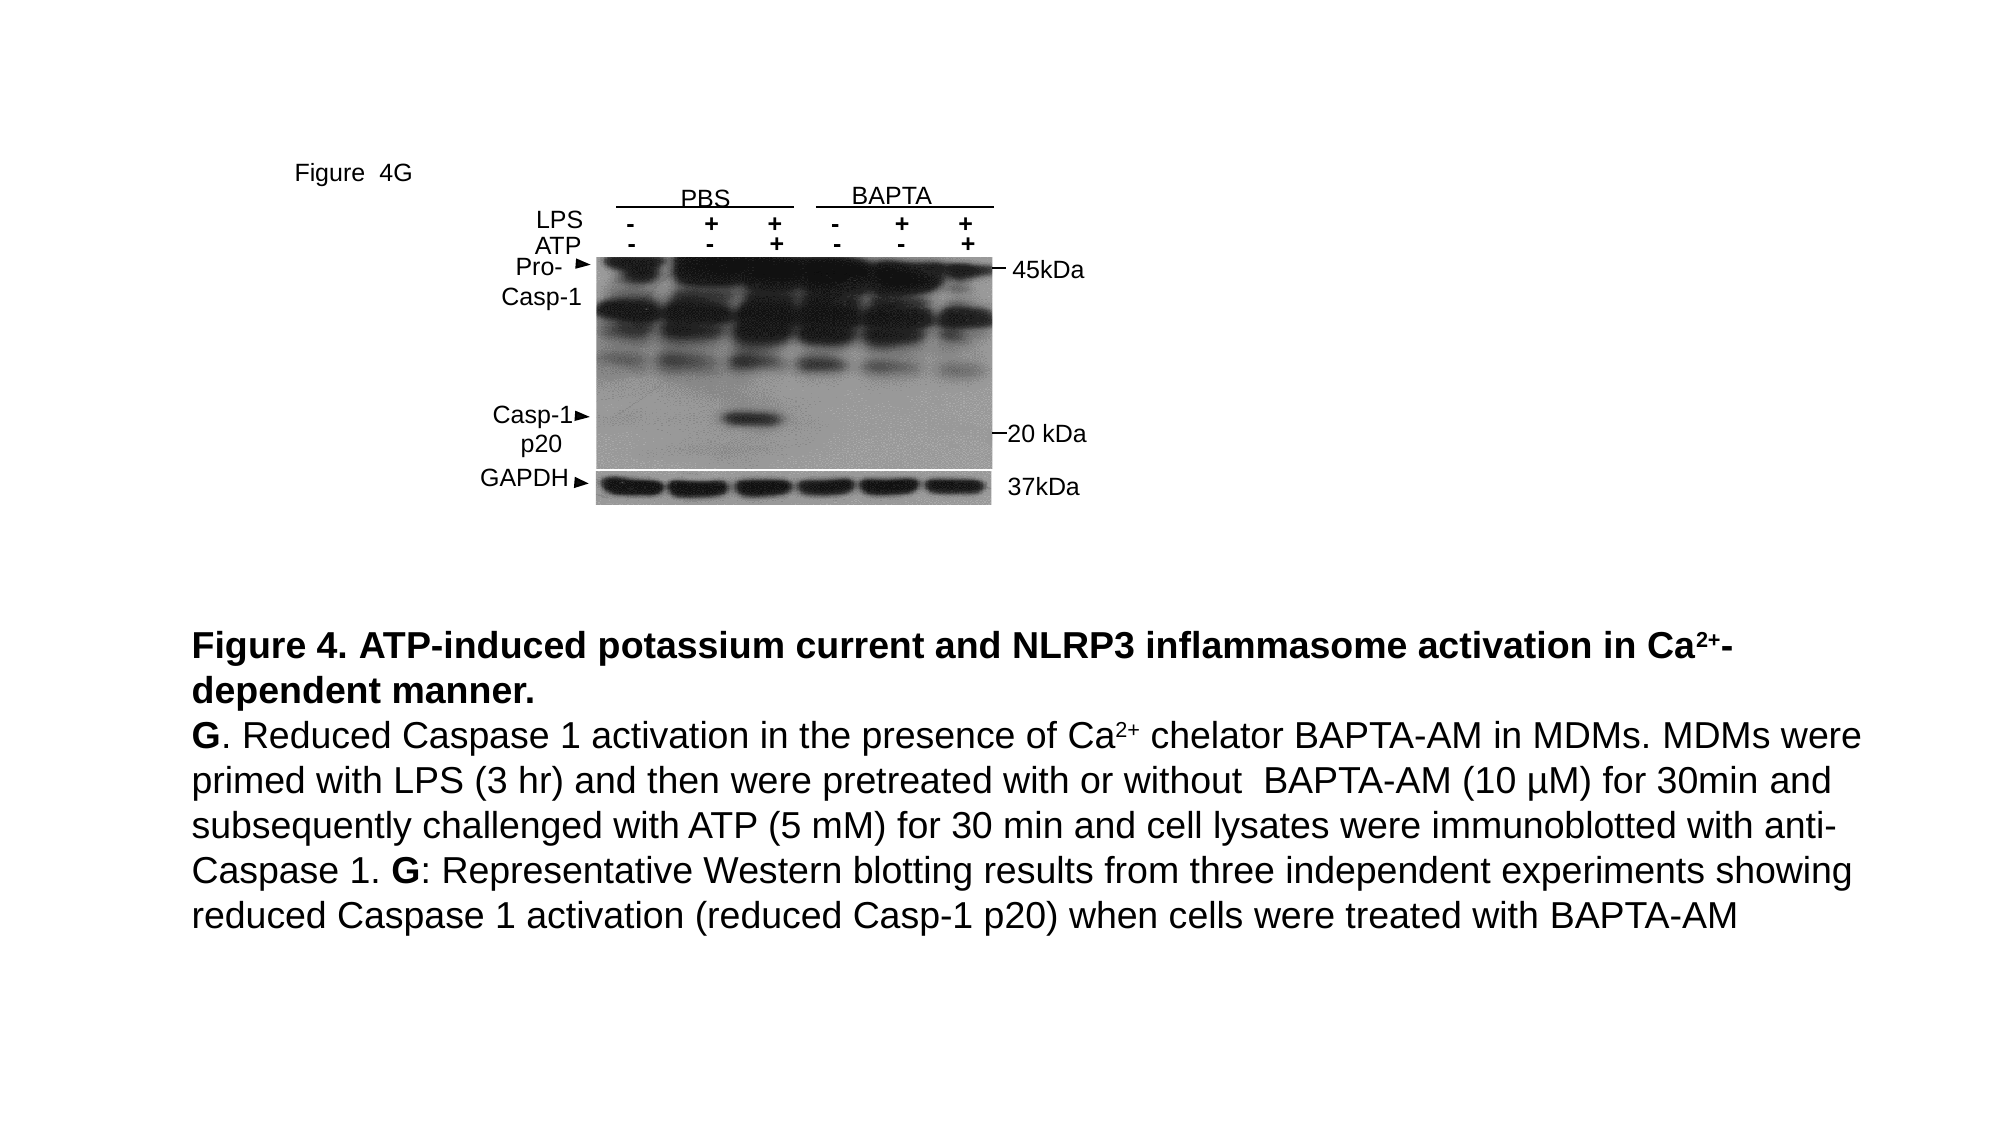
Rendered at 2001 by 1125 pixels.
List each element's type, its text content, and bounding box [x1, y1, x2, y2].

text_box Figure 4. ATP-induced potassium current and NLRP3 inflammasome activation in Ca2+- dependent manner. G. Reduced Caspase 1 activation in the presence of Ca2+ chelator BAPTA-AM in MDMs. MDMs were primed with LPS (3 hr) and then were pretreated with or without BAPTA-AM (10 µM) for 30min and subsequently challenged with ATP (5 mM) for 30 min and cell lysates were immunoblotted with anti-Caspase 1. G: Representative Western blotting results from three independent experiments showing reduced Caspase 1 activation (reduced Casp-1 p20) when cells were treated with BAPTA-AM [176, 613, 1912, 944]
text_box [279, 149, 1145, 509]
